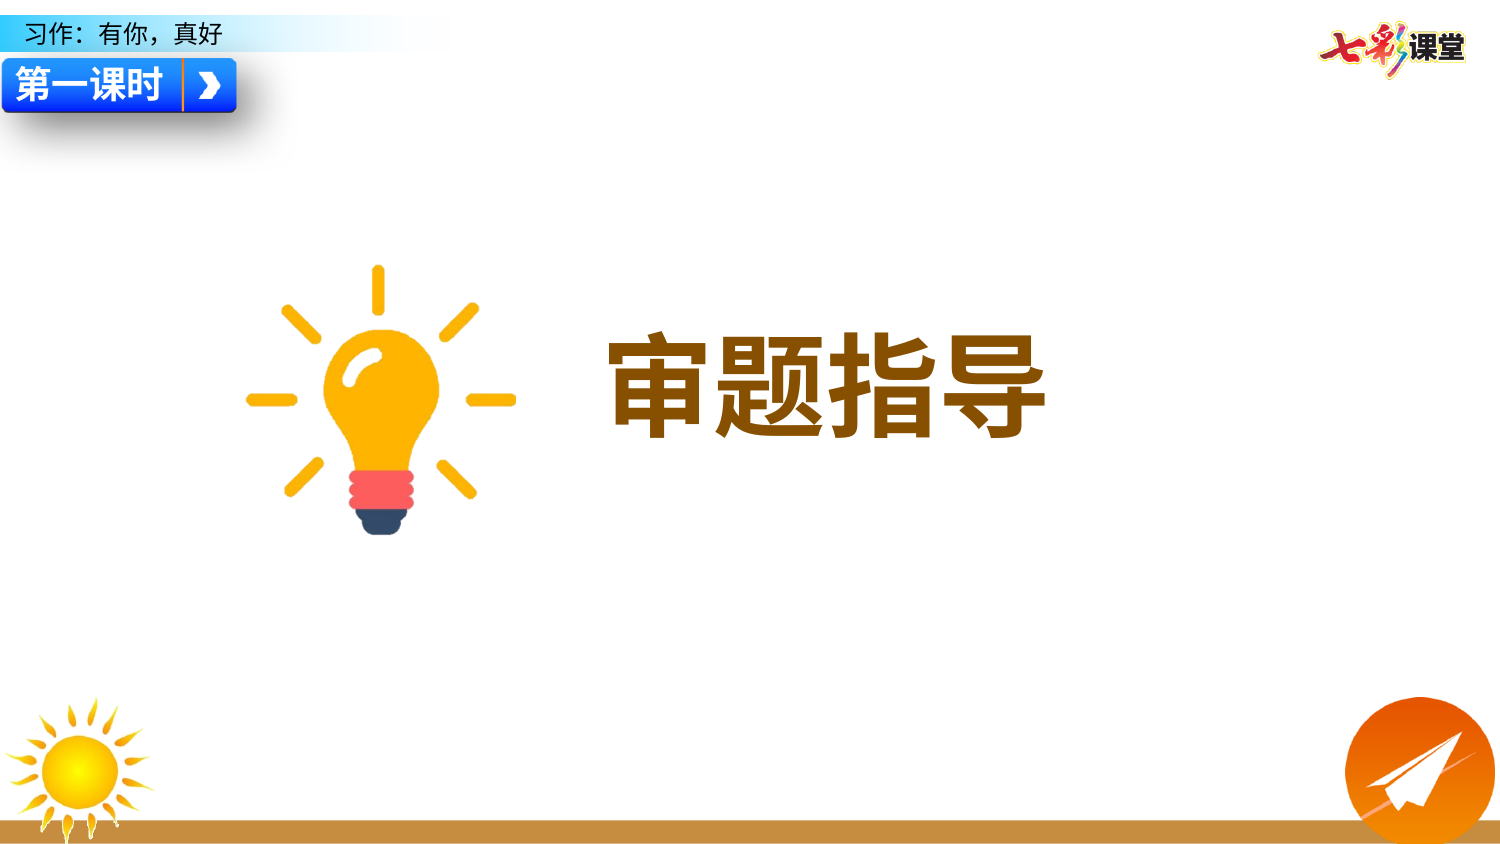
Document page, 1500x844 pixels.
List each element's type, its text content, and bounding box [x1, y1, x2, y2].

text_box 审题指导 [589, 310, 1075, 457]
picture [210, 239, 539, 568]
picture [1316, 20, 1468, 80]
picture [5, 697, 155, 844]
picture [1345, 697, 1495, 844]
picture [0, 57, 237, 114]
